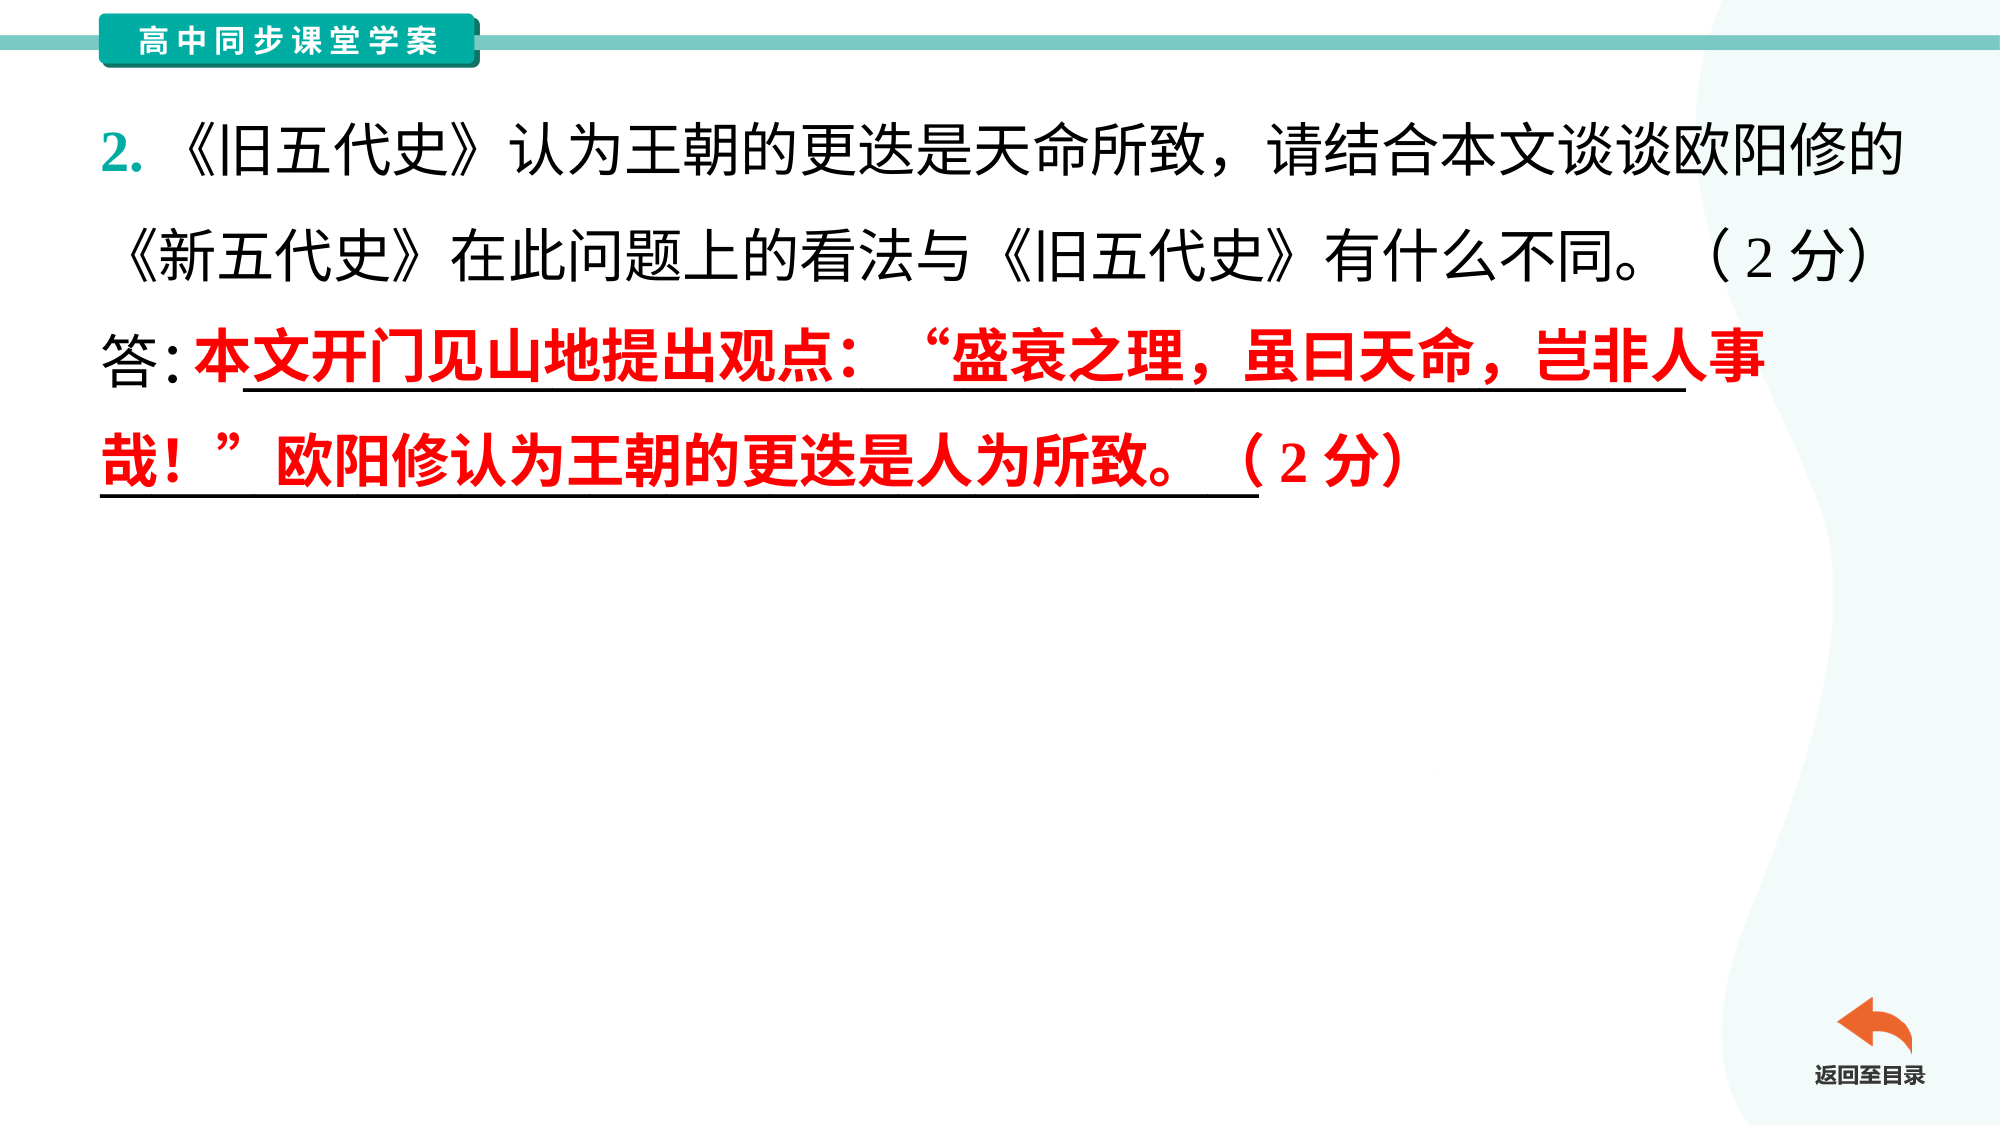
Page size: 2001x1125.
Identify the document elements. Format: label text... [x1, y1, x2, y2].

text_box 本文开门见山地提出观点：“盛衰之理，虽曰天命，岂非人事哉！”欧阳修认为王朝的更迭是人为所致。（2分） [100, 284, 1899, 495]
text_box 2.《旧五代史》认为王朝的更迭是天命所致，请结合本文谈谈欧阳修的 《新五代史》在此问题上的看法与《旧五代史》有什么不同。（2分） 答： ________________________________________________________ _____________________________________________ [100, 495, 1899, 502]
text_box 2.《旧五代史》认为王朝的更迭是天命所致，请结合本文谈谈欧阳修的 《新五代史》在此问题上的看法与《旧五代史》有什么不同。（2分） 答： ________________________________________________________ _____________________________________________ [100, 76, 1899, 284]
picture [0, 0, 2000, 1125]
